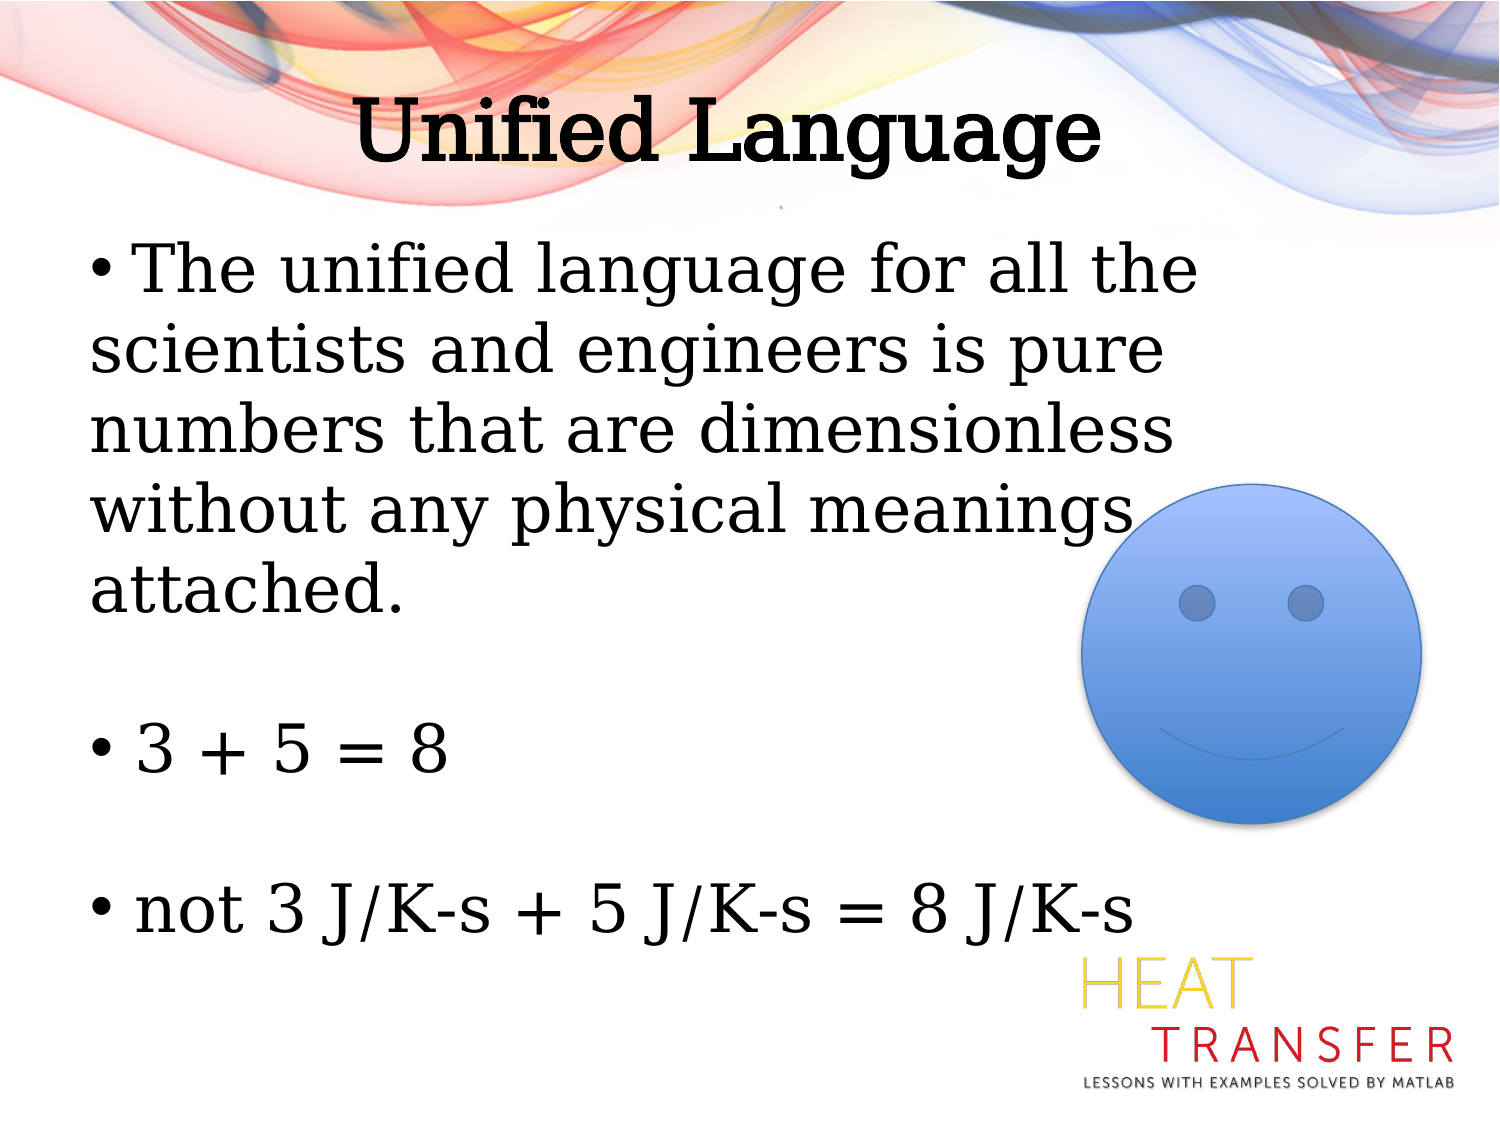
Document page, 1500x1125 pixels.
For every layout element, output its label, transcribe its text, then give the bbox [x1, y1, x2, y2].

text_box [1081, 483, 1422, 825]
text_box Unified Language [130, 68, 1323, 184]
picture [1075, 946, 1464, 1093]
text_box The unified language for all the scientists and engineers is pure numbers that are dimensionless without any physical meanings attached. 3 + 5 = 8 not 3 J/K-s + 5 J/K-s = 8 J/K-s [75, 218, 1376, 975]
picture [0, 1, 1499, 243]
